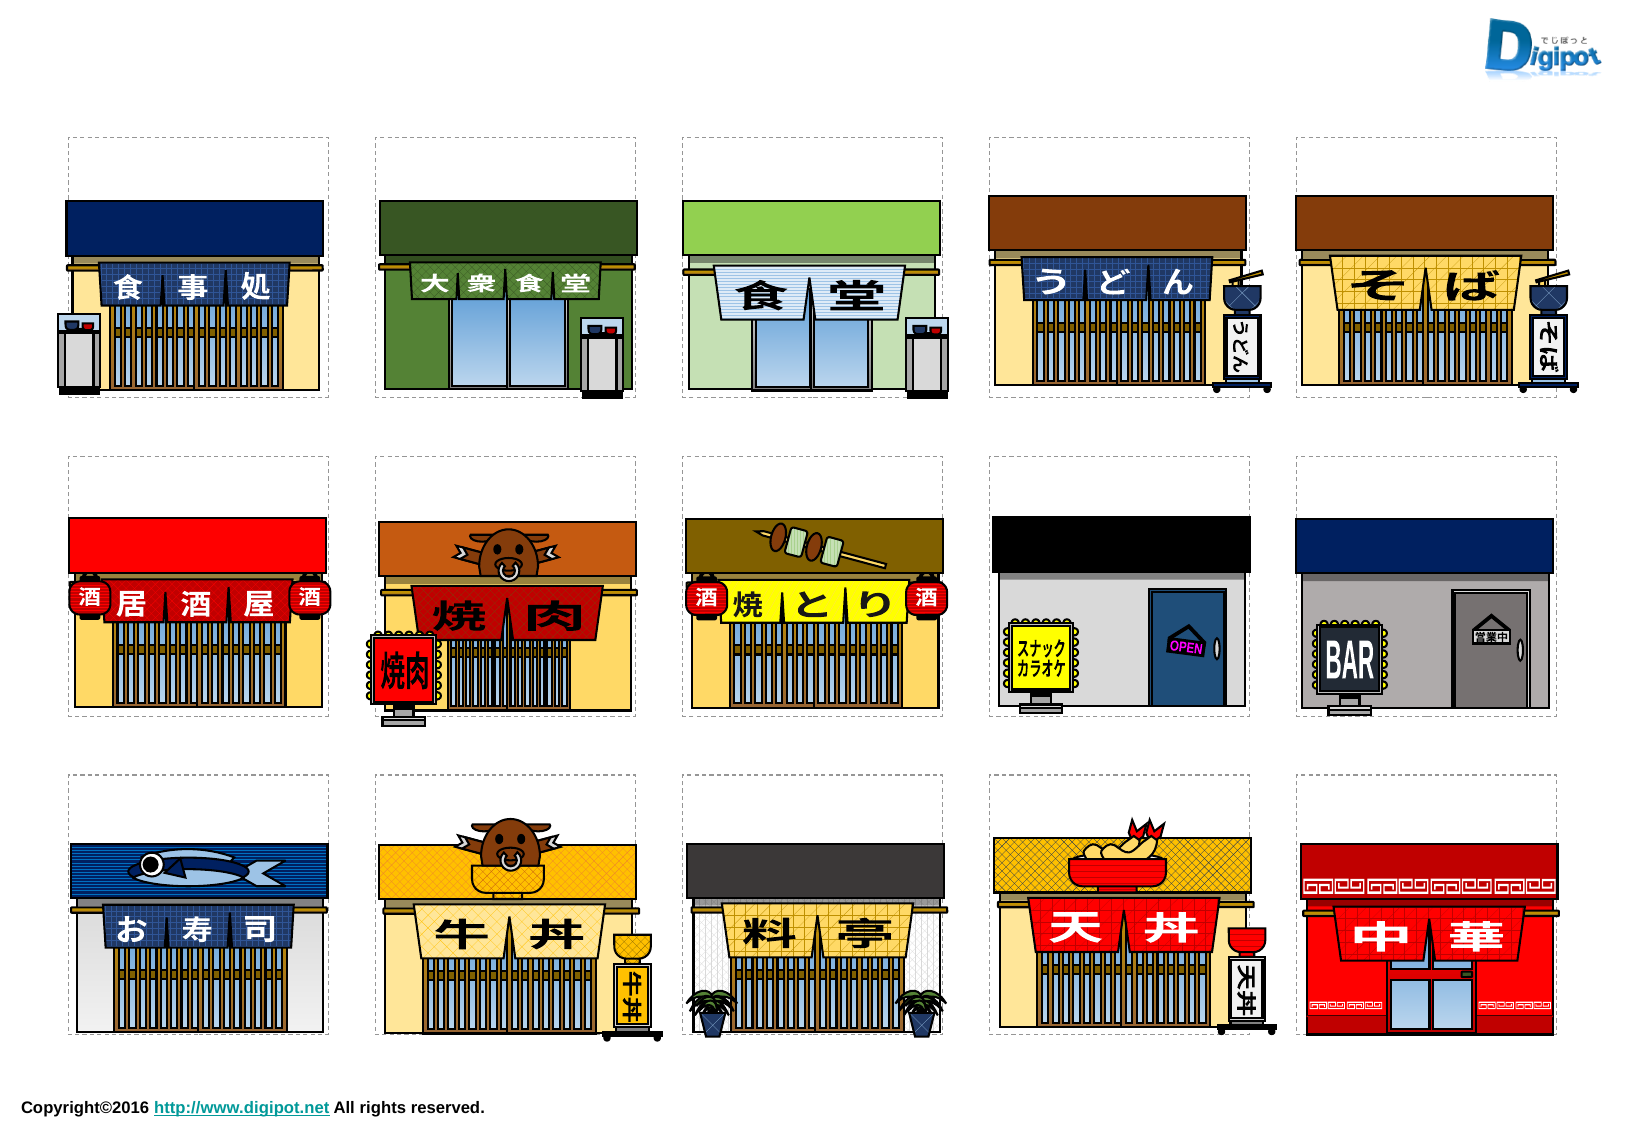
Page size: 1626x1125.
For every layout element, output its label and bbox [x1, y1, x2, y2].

picture [1485, 18, 1602, 82]
text_box [1295, 195, 1579, 393]
text_box [1295, 518, 1554, 716]
text_box [993, 815, 1277, 1035]
text_box [379, 818, 662, 1041]
text_box [988, 195, 1272, 393]
text_box [378, 200, 638, 399]
text_box [687, 843, 948, 1037]
text_box [58, 201, 324, 394]
text_box [366, 521, 638, 726]
text_box [992, 517, 1251, 714]
text_box [683, 200, 949, 399]
text_box [1300, 843, 1560, 1035]
text_box [685, 518, 948, 708]
text_box [69, 517, 331, 708]
text_box [70, 843, 328, 1033]
